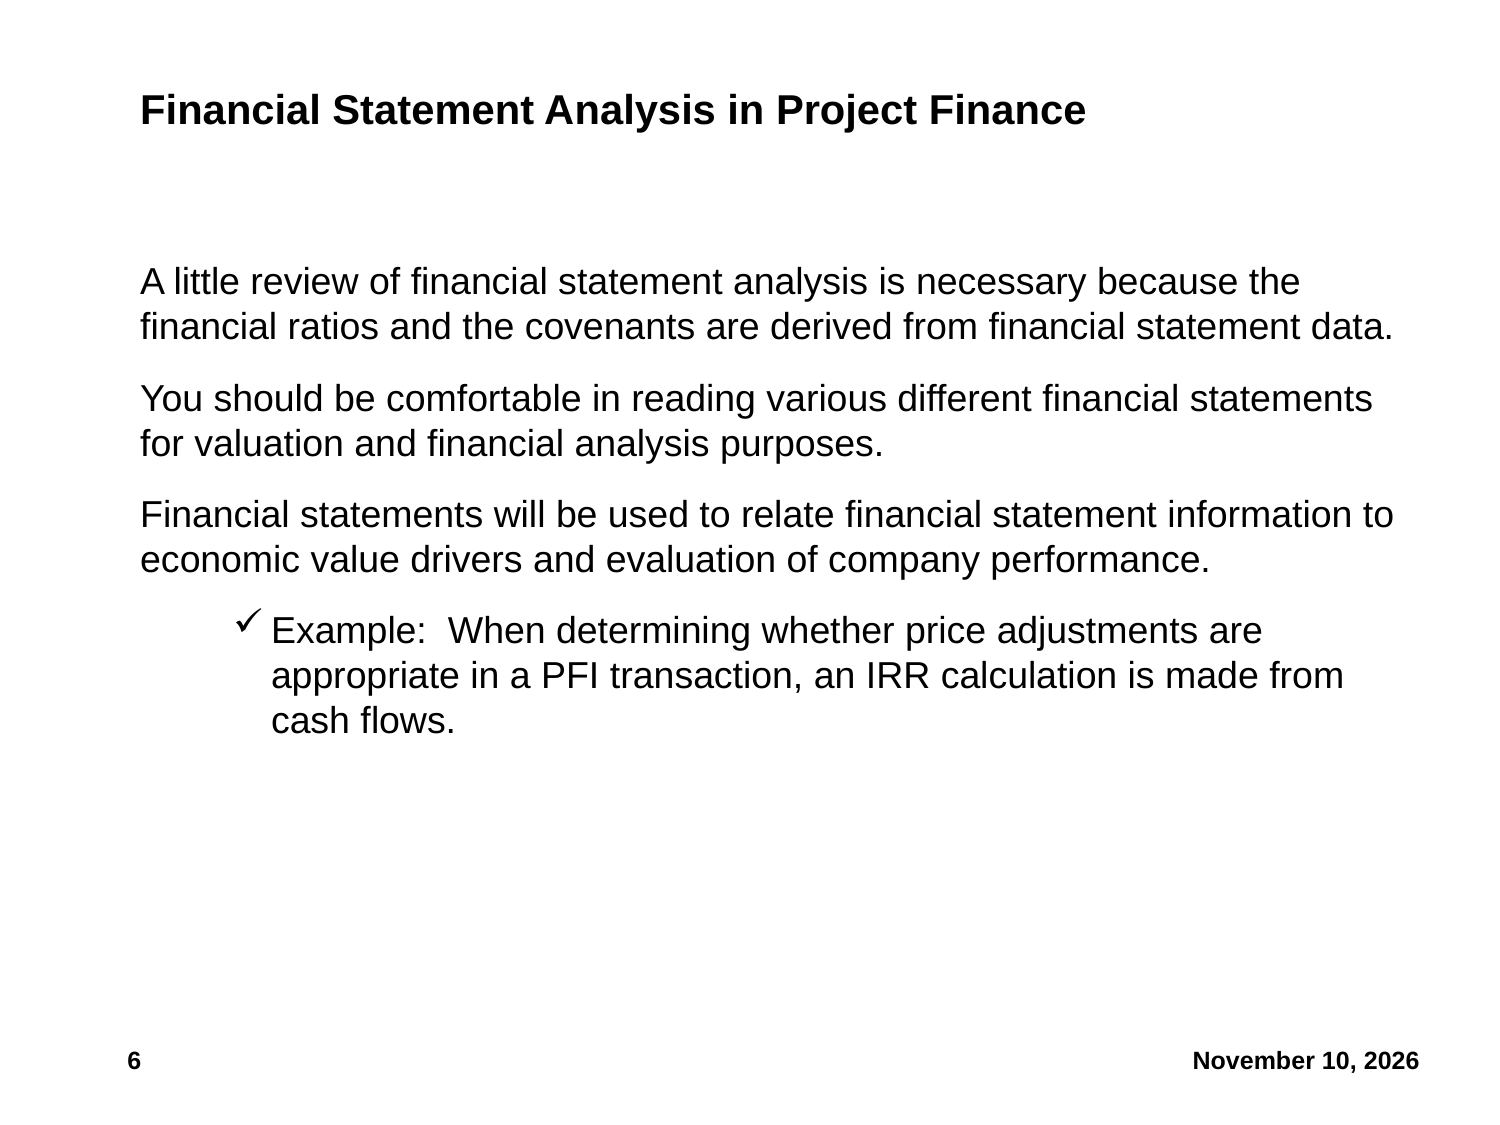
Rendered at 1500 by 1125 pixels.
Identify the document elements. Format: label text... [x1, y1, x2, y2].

list A little review of financial statement analysis is necessary because the financial ratios and the covenants are derived from financial statement data. You should be comfortable in reading various different financial statements for valuation and financial analysis purposes. Financial statements will be used to relate financial statement information to economic value drivers and evaluation of company performance. Example: When determining whether price adjustments are appropriate in a PFI transaction, an IRR calculation is made from cash flows. [124, 249, 1413, 1001]
title Financial Statement Analysis in Project Finance [124, 74, 1376, 226]
